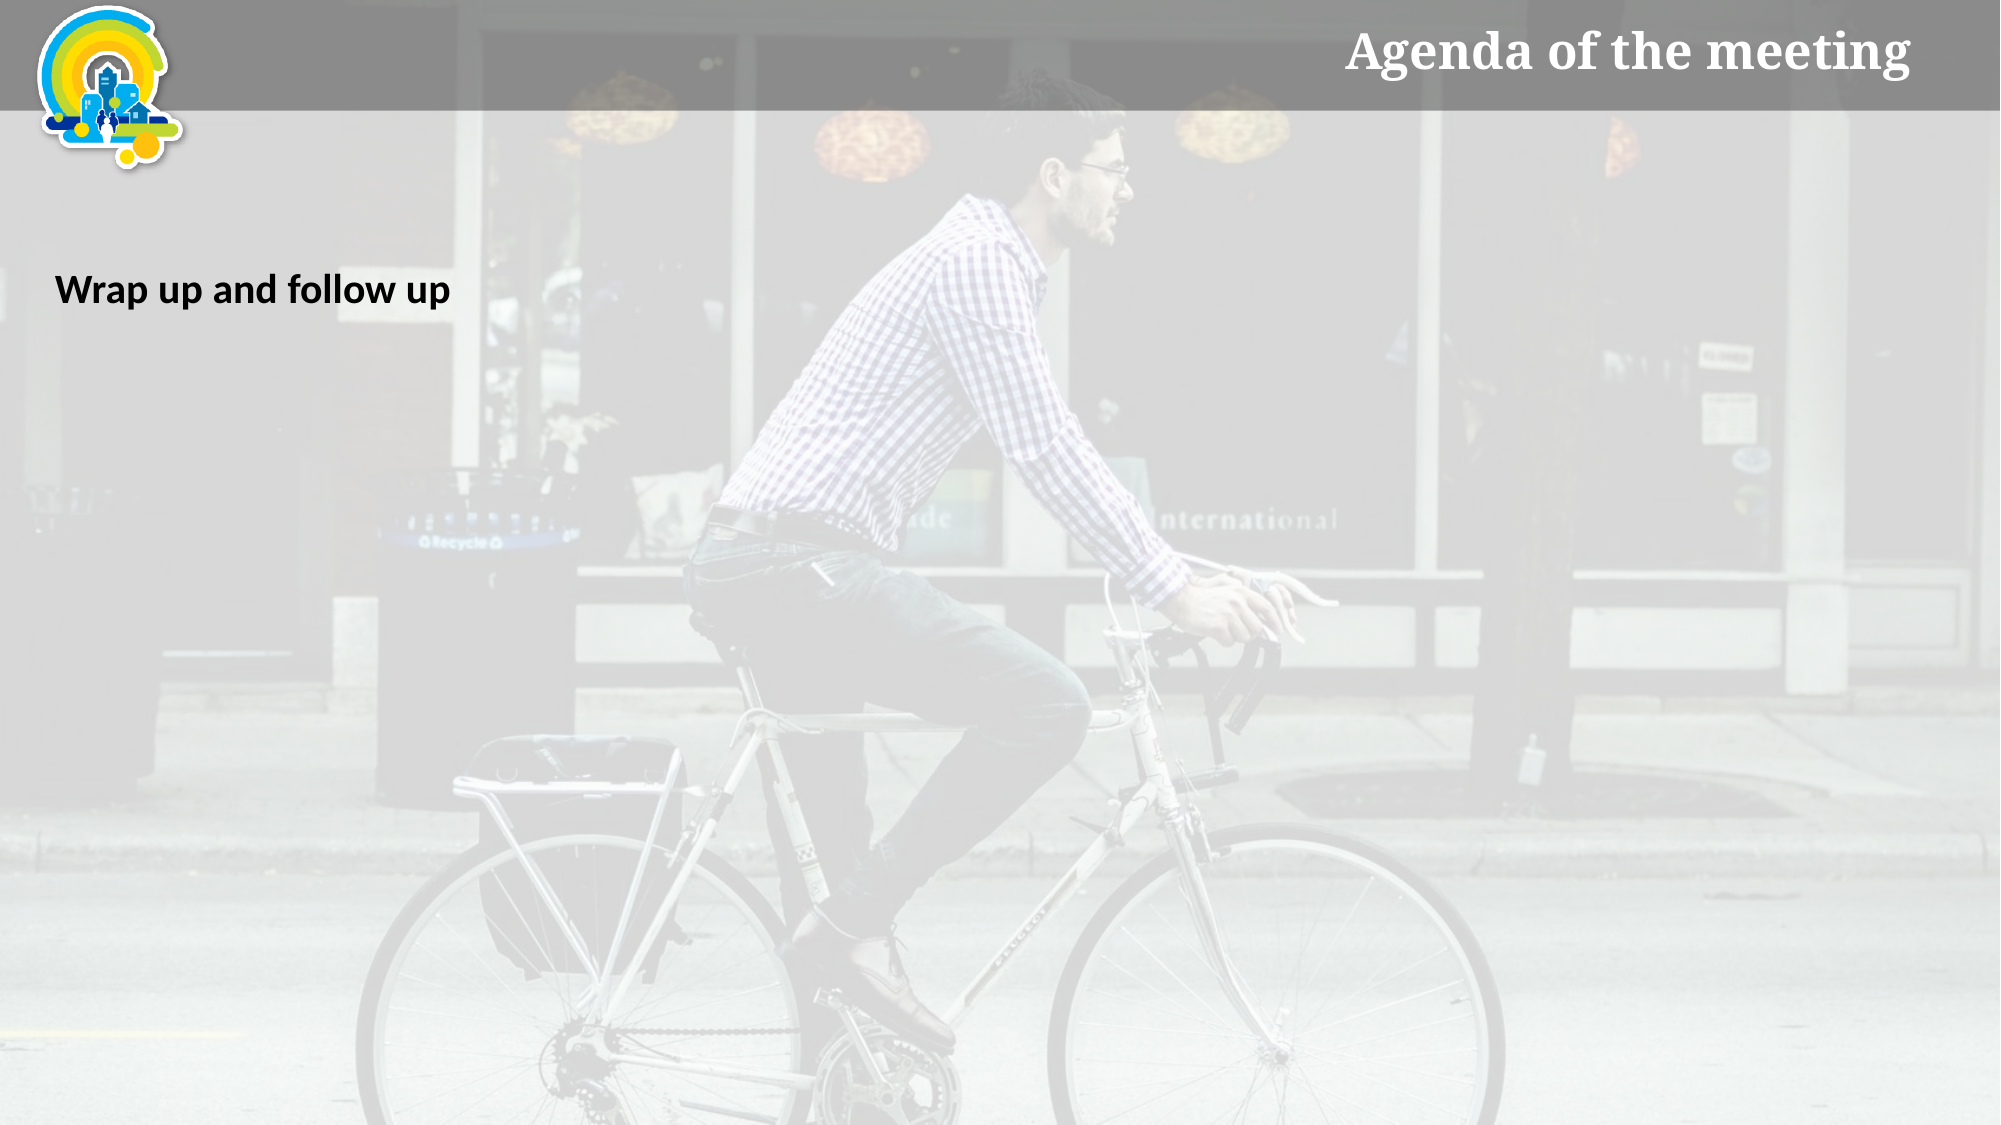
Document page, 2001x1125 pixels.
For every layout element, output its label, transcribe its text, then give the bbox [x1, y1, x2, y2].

picture [0, 109, 220, 198]
title Agenda of the meeting [0, 0, 2000, 109]
text_box Wrap up and follow up [40, 154, 1968, 320]
